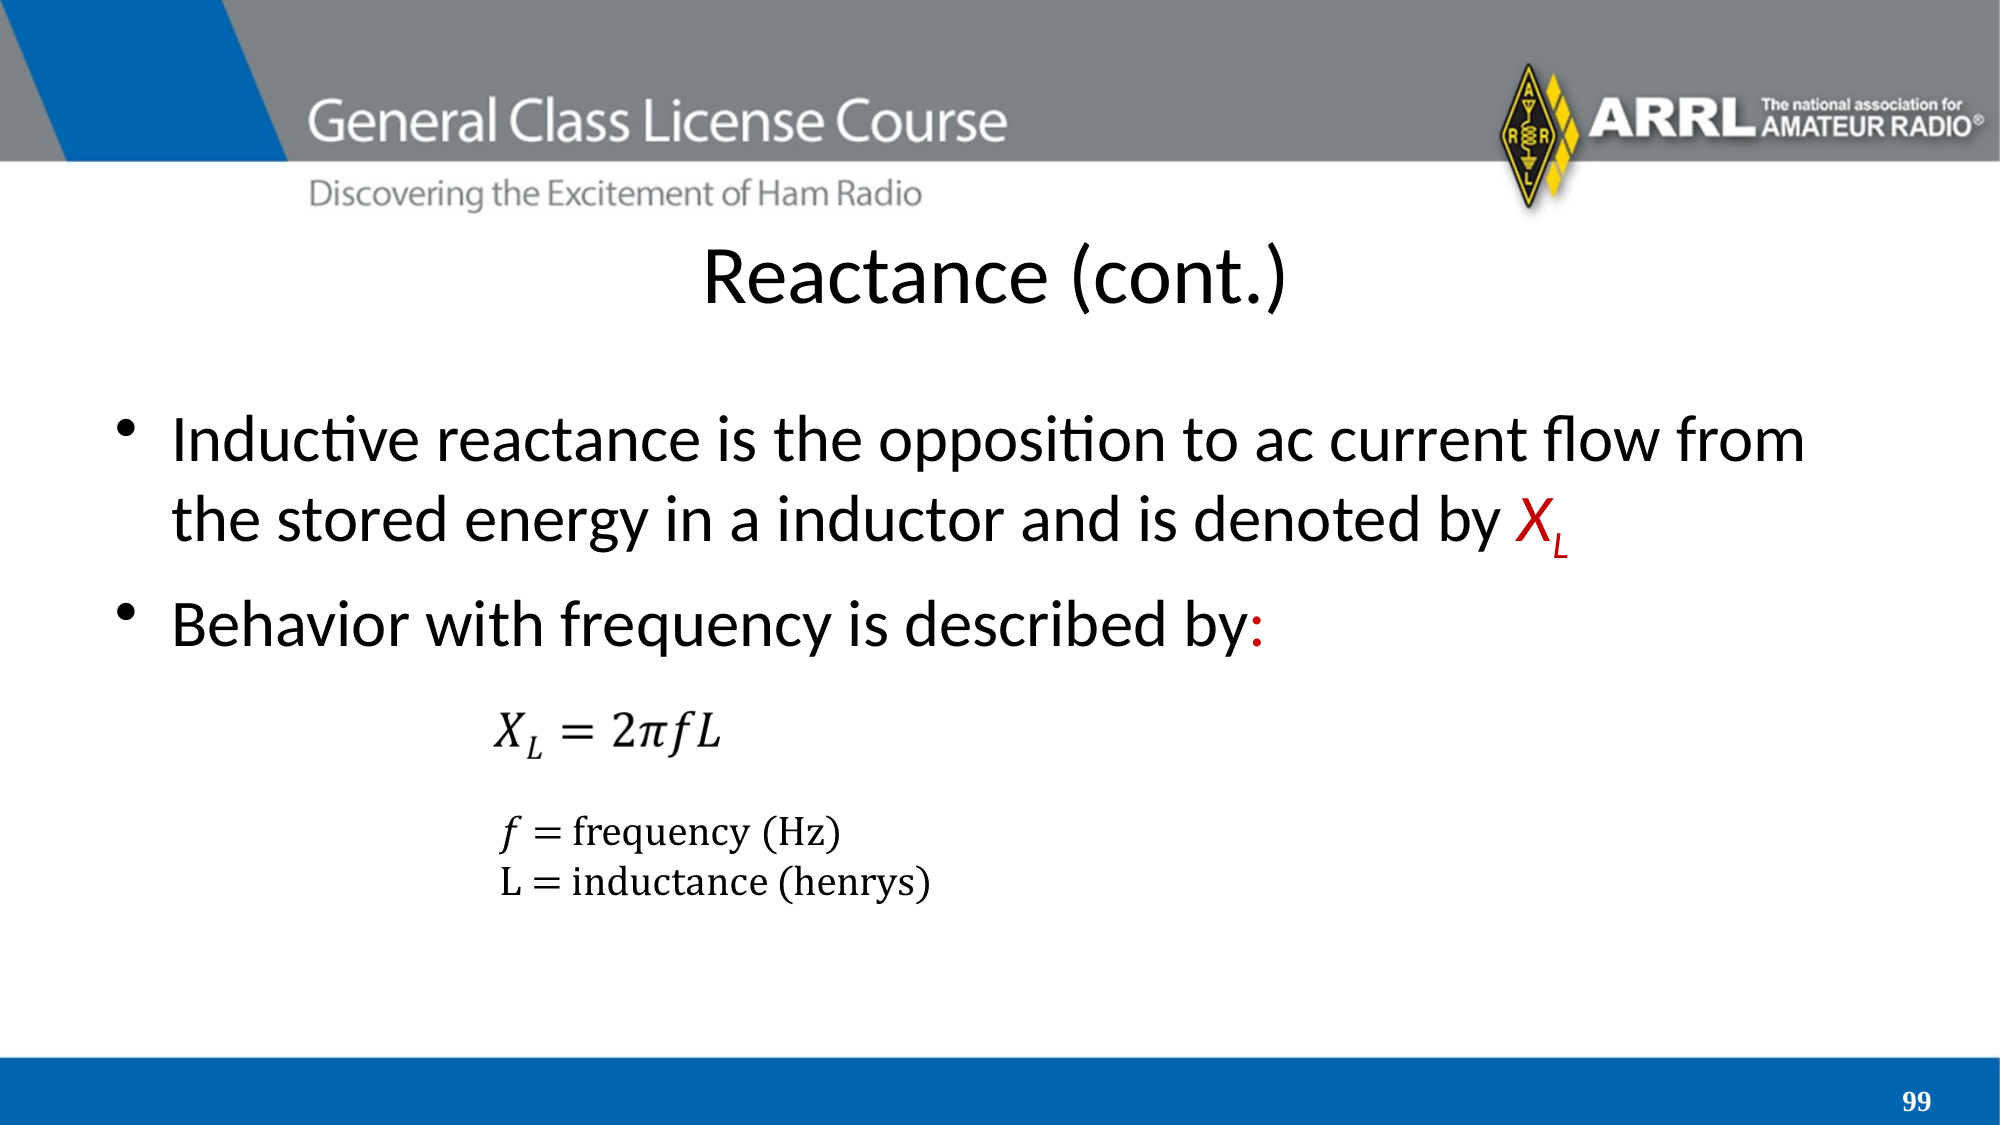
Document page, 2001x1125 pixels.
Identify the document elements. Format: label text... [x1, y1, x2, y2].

list Inductive reactance is the opposition to ac current flow from the stored energy in a inductor and is denoted by XL Behavior with frequency is described by: [99, 387, 1900, 688]
picture [0, 0, 2001, 1125]
title Reactance (cont.) [96, 212, 1897, 356]
text_box [487, 698, 731, 760]
text_box [484, 796, 1084, 913]
